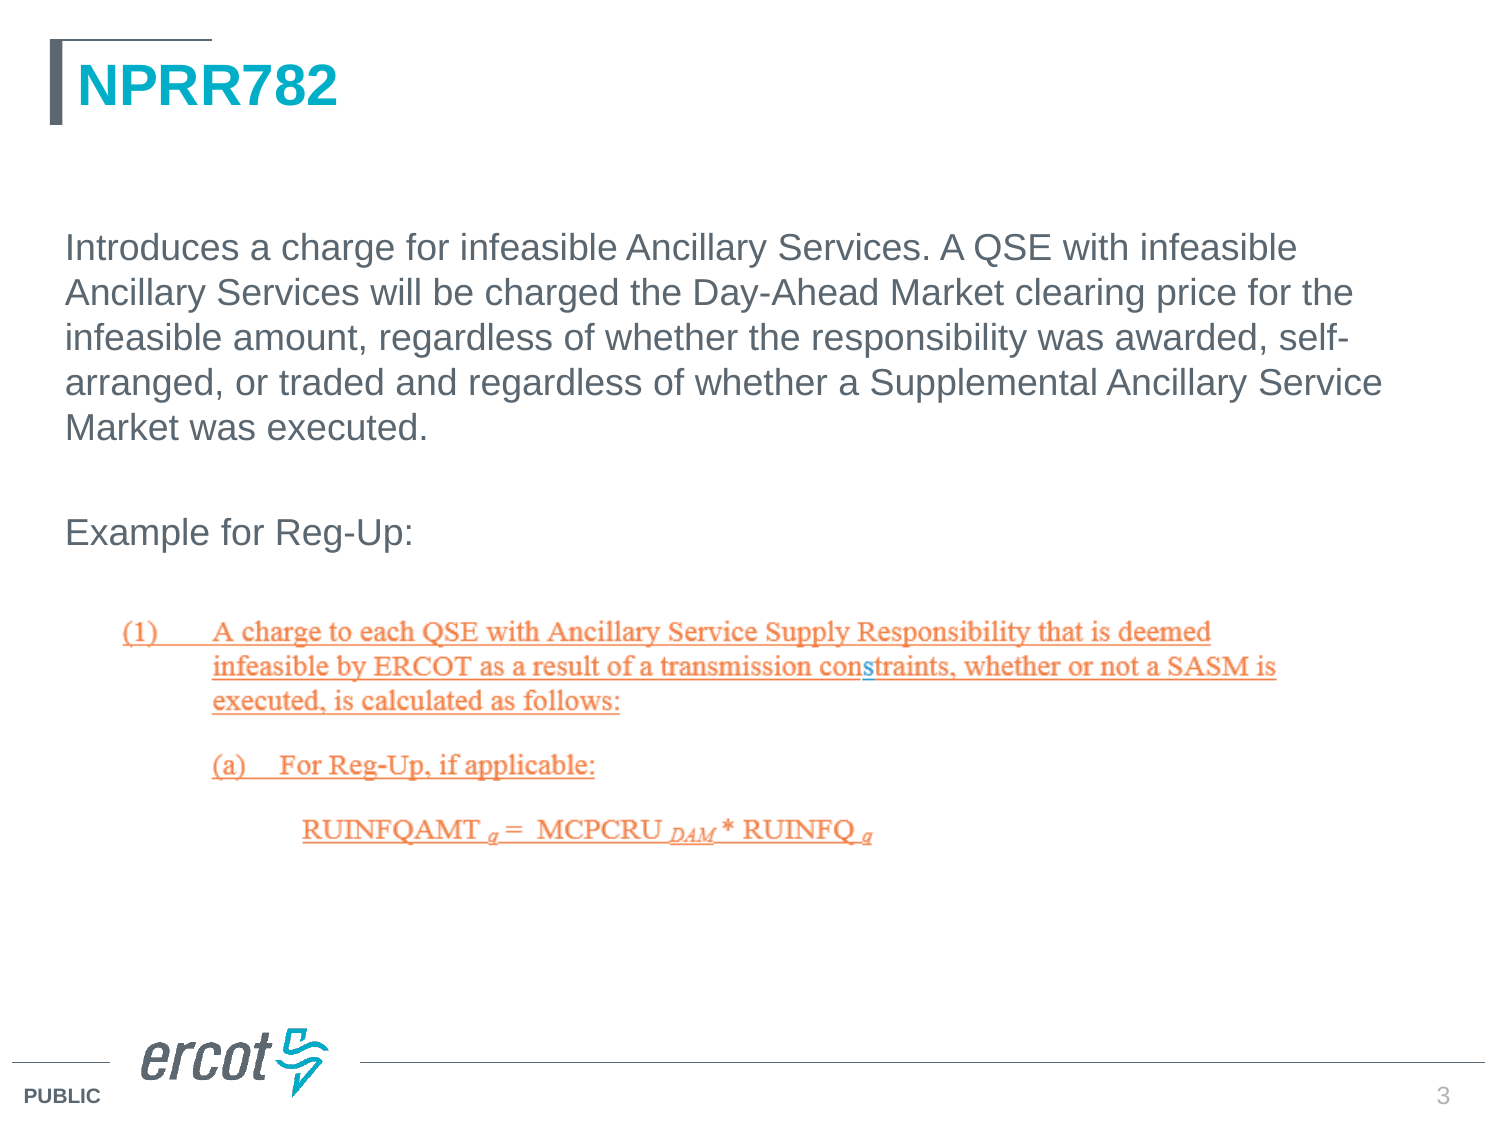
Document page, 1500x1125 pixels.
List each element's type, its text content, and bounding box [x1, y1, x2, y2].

slide_number 3 [1400, 1076, 1488, 1113]
list Introduces a charge for infeasible Ancillary Services. A QSE with infeasible Ancillary Services will be charged the Day-Ahead Market clearing price for the infeasible amount, regardless of whether the responsibility was awarded, self-arranged, or traded and regardless of whether a Supplemental Ancillary Service Market was executed. Example for Reg-Up: [50, 162, 1450, 992]
title NPRR782 [62, 39, 1450, 125]
picture [137, 1024, 332, 1100]
picture [87, 599, 1330, 873]
